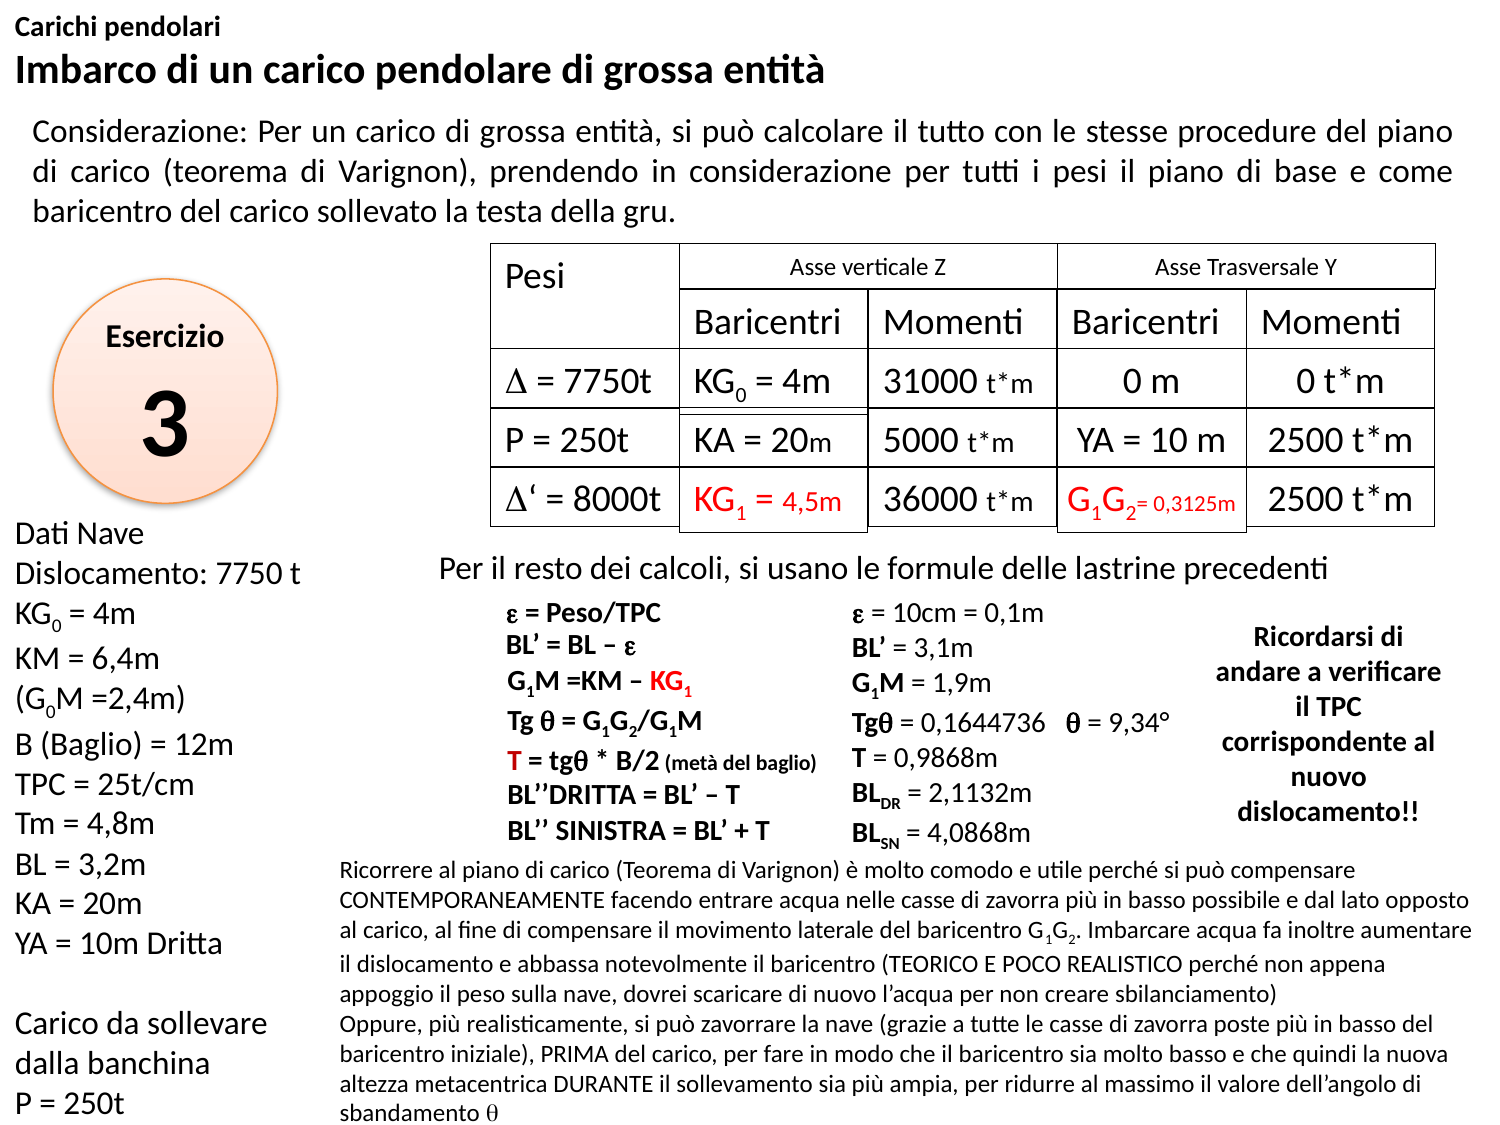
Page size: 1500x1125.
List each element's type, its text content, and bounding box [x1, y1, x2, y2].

text_box Asse verticale Z [679, 243, 1057, 289]
text_box G1G2= 0,3125m [1057, 466, 1247, 533]
text_box Esercizio 3 [52, 278, 279, 503]
text_box P = 250t [490, 407, 679, 466]
text_box 0 t*m [1246, 348, 1435, 407]
text_box Considerazione: Per un carico di grossa entità, si può calcolare il tutto con le stesse procedure del piano di carico (teorema di Varignon), prendendo in considerazione per tutti i pesi il piano di base e come baricentro del carico sollevato la testa della gru. [17, 101, 1471, 237]
text_box 31000 t*m [868, 348, 1057, 407]
text_box Momenti [1246, 289, 1435, 348]
text_box e = Peso/TPC [491, 586, 677, 636]
text_box Baricentri [679, 289, 868, 348]
text_box Pesi [490, 243, 679, 348]
text_box G1M =KM – KG1 Tg q = G1G2/G1M T = tgq * B/2 (metà del baglio) BL’’DRITTA = BL’ – T BL’’ SINISTRA = BL’ + T [492, 654, 833, 845]
text_box Momenti [868, 289, 1057, 348]
text_box D = 7750t [490, 348, 679, 407]
text_box Per il resto dei calcoli, si usano le formule delle lastrine precedenti [424, 538, 1346, 594]
text_box e = 10cm = 0,1m BL’ = 3,1m G1M = 1,9m Tgq = 0,1644736 q = 9,34° T = 0,9868m BLDR = 2,1132m BLSN = 4,0868m [837, 586, 1185, 860]
text_box KG1 = 4,5m [679, 466, 868, 533]
text_box 36000 t*m [868, 466, 1057, 527]
text_box Ricordarsi di andare a verificare il TPC corrispondente al nuovo dislocamento!! [1198, 609, 1459, 835]
text_box 0 m [1057, 348, 1246, 407]
text_box KG0 = 4m [679, 348, 868, 407]
text_box 2500 t*m [1246, 407, 1435, 466]
text_box Ricorrere al piano di carico (Teorema di Varignon) è molto comodo e utile perché si può compensare CONTEMPORANEAMENTE facendo entrare acqua nelle casse di zavorra più in basso possibile e dal lato opposto al carico, al fine di compensare il movimento laterale del baricentro G1G2. Imbarcare acqua fa inoltre aumentare il dislocamento e abbassa notevolmente il baricentro (TEORICO E POCO REALISTICO perché non appena appoggio il peso sulla nave, dovrei scaricare di nuovo l’acqua per non creare sbilanciamento) Oppure, più realisticamente, si può zavorrare la nave (grazie a tutte le casse di zavorra poste più in basso del baricentro iniziale), PRIMA del carico, per fare in modo che il baricentro sia molto basso e che quindi la nuova altezza metacentrica DURANTE il sollevamento sia più ampia, per ridurre al massimo il valore dell’angolo di sbandamento q [324, 845, 1500, 1125]
text_box 2500 t*m [1246, 466, 1435, 527]
text_box BL’ = BL – e [490, 618, 652, 668]
text_box D‘ = 8000t [490, 466, 679, 527]
text_box YA = 10 m [1057, 407, 1246, 466]
text_box Baricentri [1057, 289, 1246, 348]
text_box Carichi pendolari Imbarco di un carico pendolare di grossa entità [0, 0, 845, 100]
text_box 5000 t*m [868, 407, 1057, 466]
text_box Asse Trasversale Y [1057, 243, 1436, 289]
text_box KA = 20m [679, 407, 868, 466]
text_box Dati Nave Dislocamento: 7750 t KG0 = 4m KM = 6,4m (G0M =2,4m) B (Baglio) = 12m TPC = 25t/cm Tm = 4,8m BL = 3,2m KA = 20m YA = 10m Dritta Carico da sollevare dalla banchina P = 250t [0, 503, 343, 1125]
